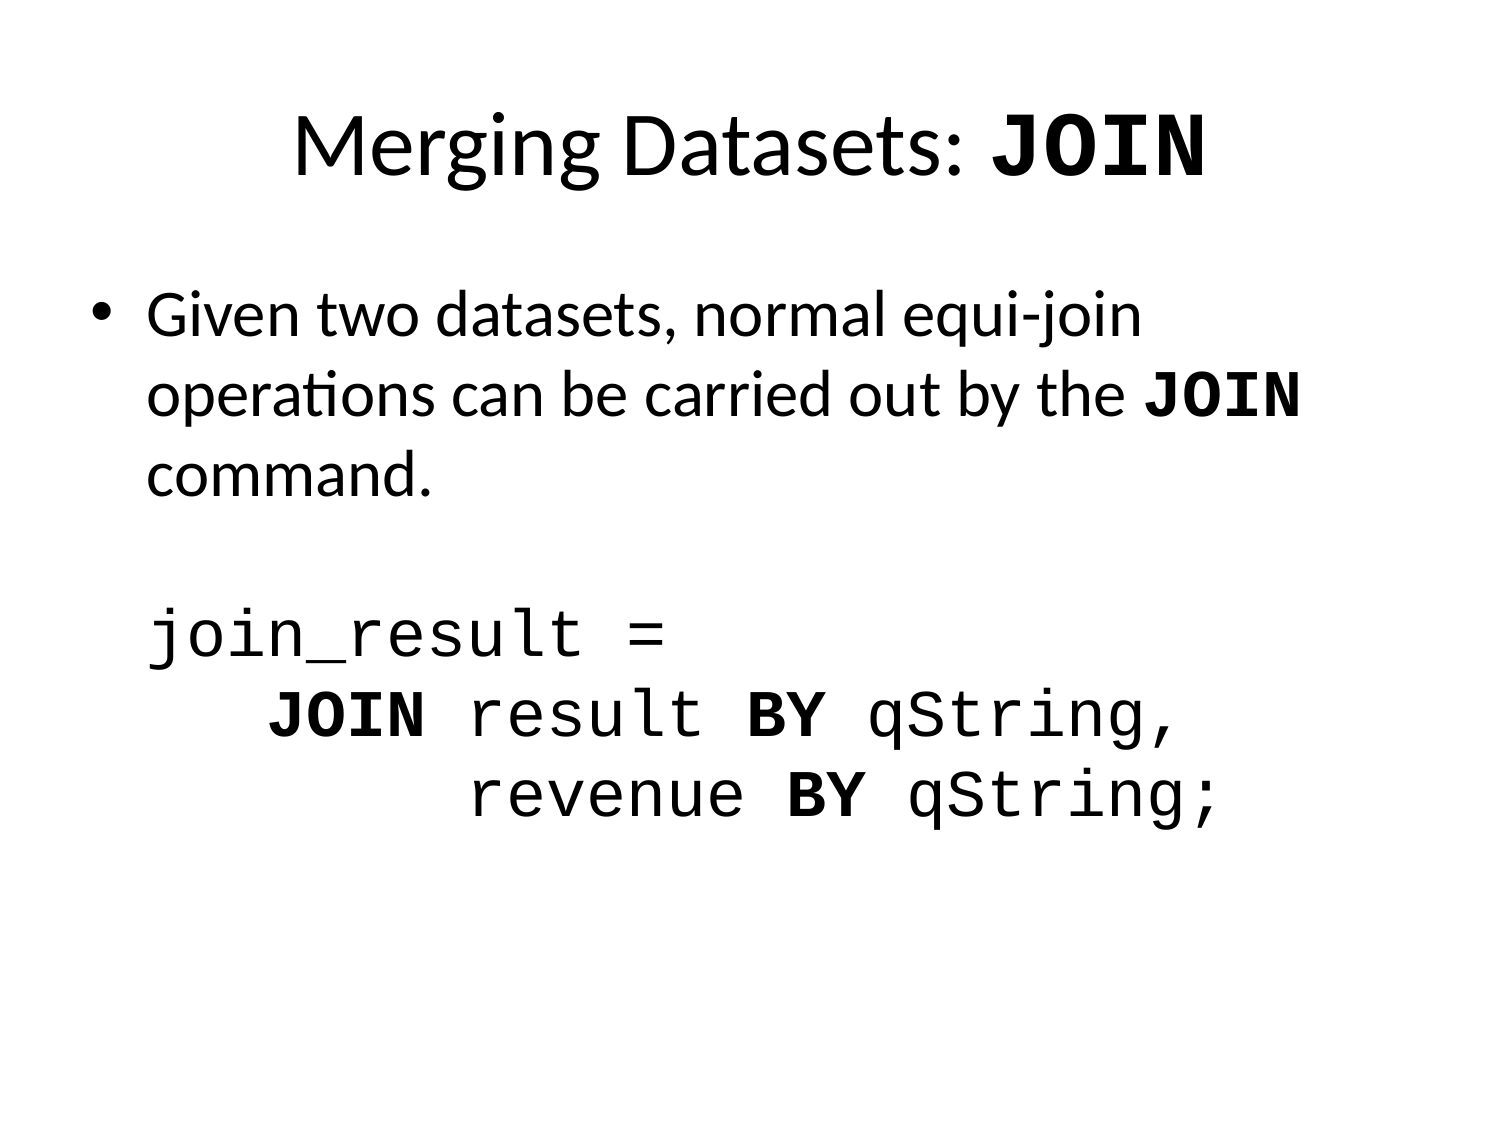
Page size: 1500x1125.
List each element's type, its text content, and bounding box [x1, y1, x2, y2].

list Given two datasets, normal equi-join operations can be carried out by the JOIN command. join_result = JOIN result BY qString, revenue BY qString; [75, 262, 1425, 1005]
title Merging Datasets: JOIN [75, 45, 1425, 233]
